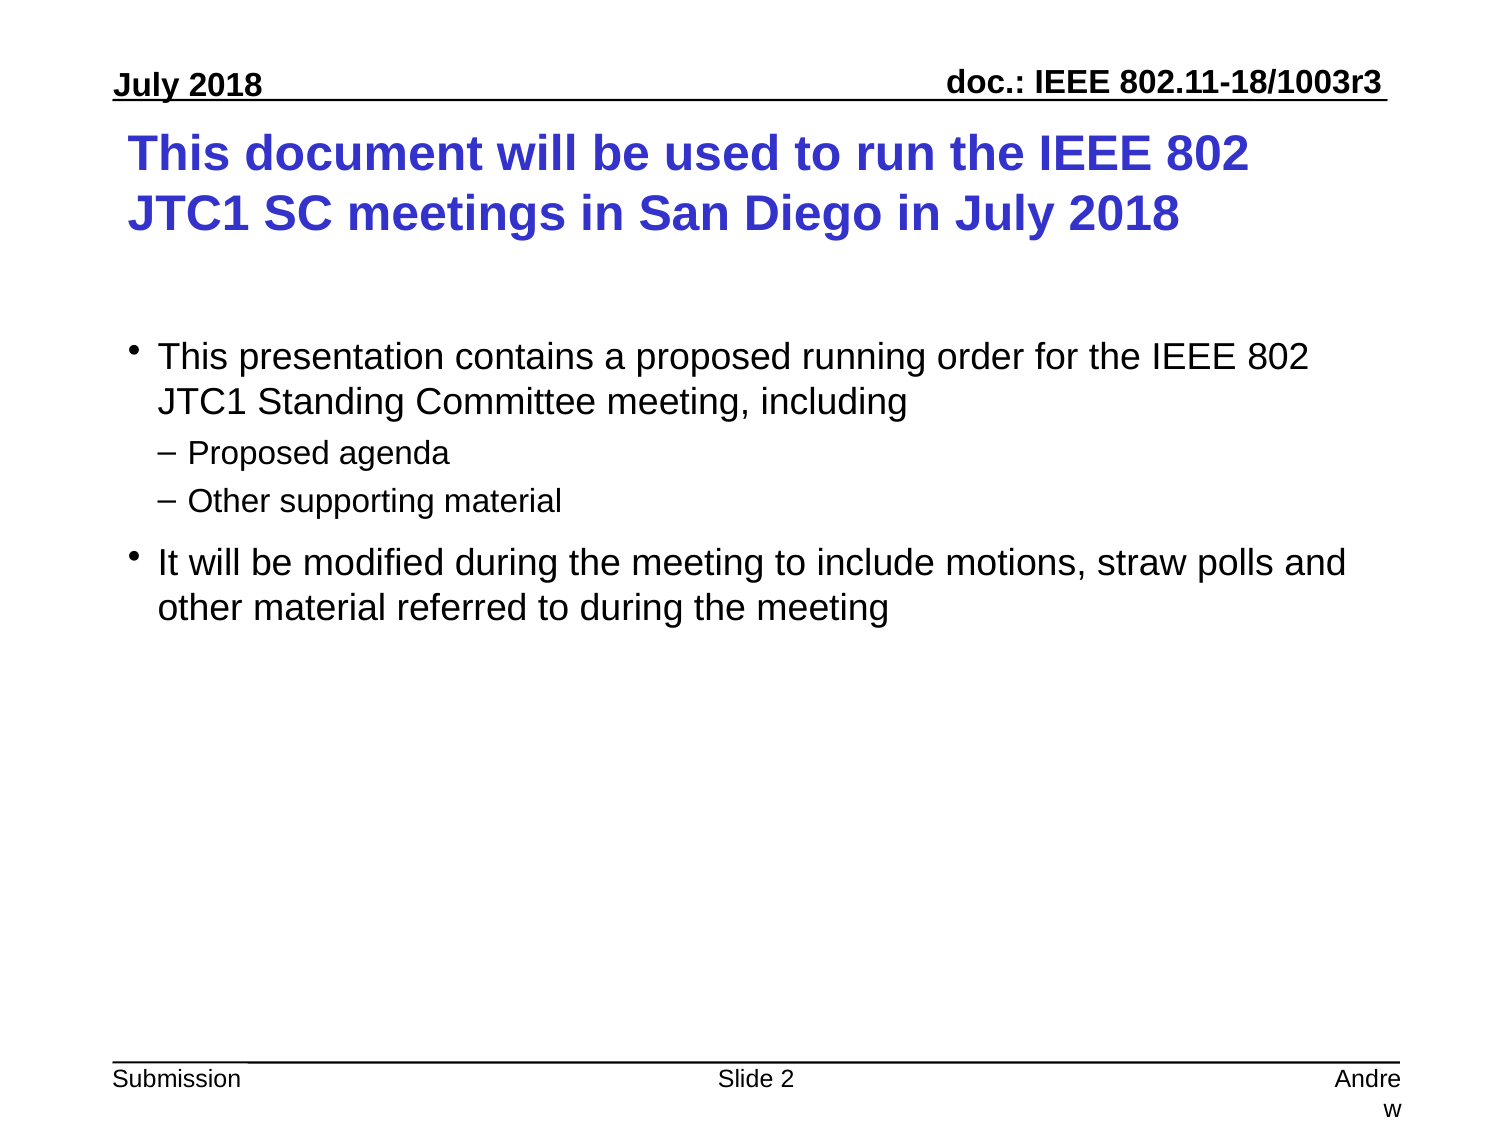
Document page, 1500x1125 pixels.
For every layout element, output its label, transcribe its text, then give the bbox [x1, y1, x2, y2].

list This presentation contains a proposed running order for the IEEE 802 JTC1 Standing Committee meeting, including Proposed agenda Other supporting material It will be modified during the meeting to include motions, straw polls and other material referred to during the meeting [112, 324, 1388, 1000]
footer Andrew Myles, Cisco [1320, 1061, 1402, 1093]
title This document will be used to run the IEEE 802 JTC1 SC meetings in San Diego in July 2018 [112, 112, 1388, 288]
slide_number Slide 2 [709, 1061, 803, 1093]
